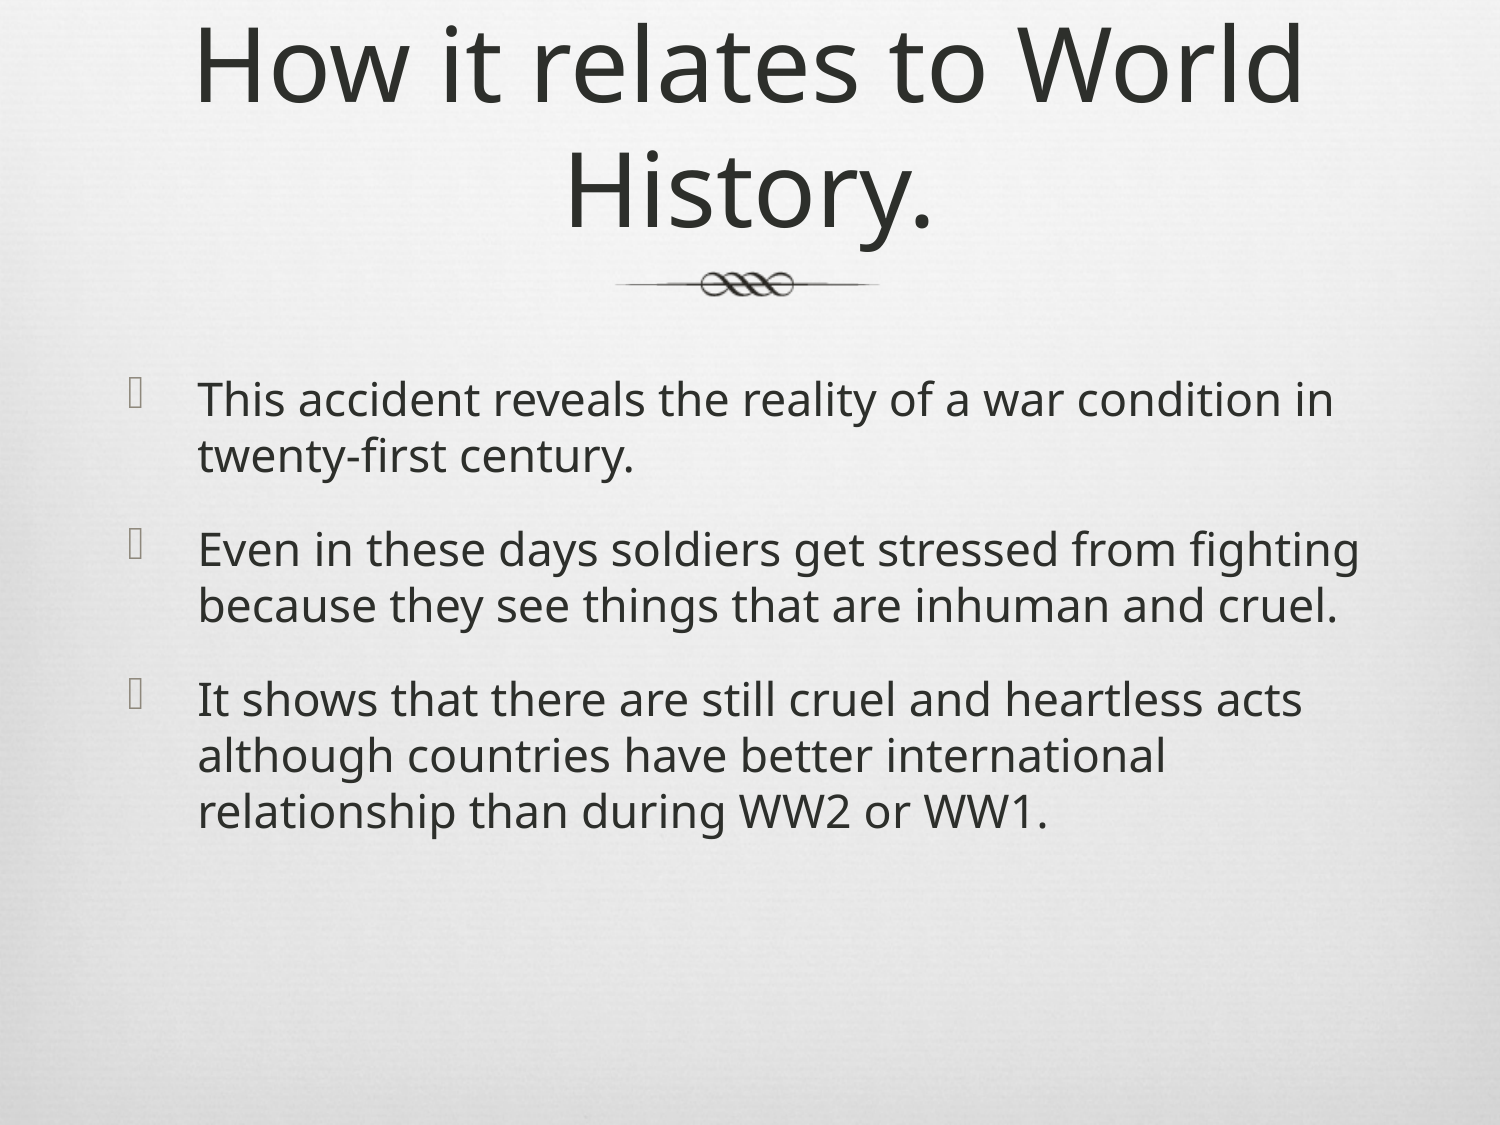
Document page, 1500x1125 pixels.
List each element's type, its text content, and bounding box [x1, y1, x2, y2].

list This accident reveals the reality of a war condition in twenty-first century. Even in these days soldiers get stressed from fighting because they see things that are inhuman and cruel. It shows that there are still cruel and heartless acts although countries have better international relationship than during WW2 or WW1. [112, 362, 1388, 963]
title How it relates to World History. [112, 11, 1388, 236]
picture [607, 249, 893, 321]
